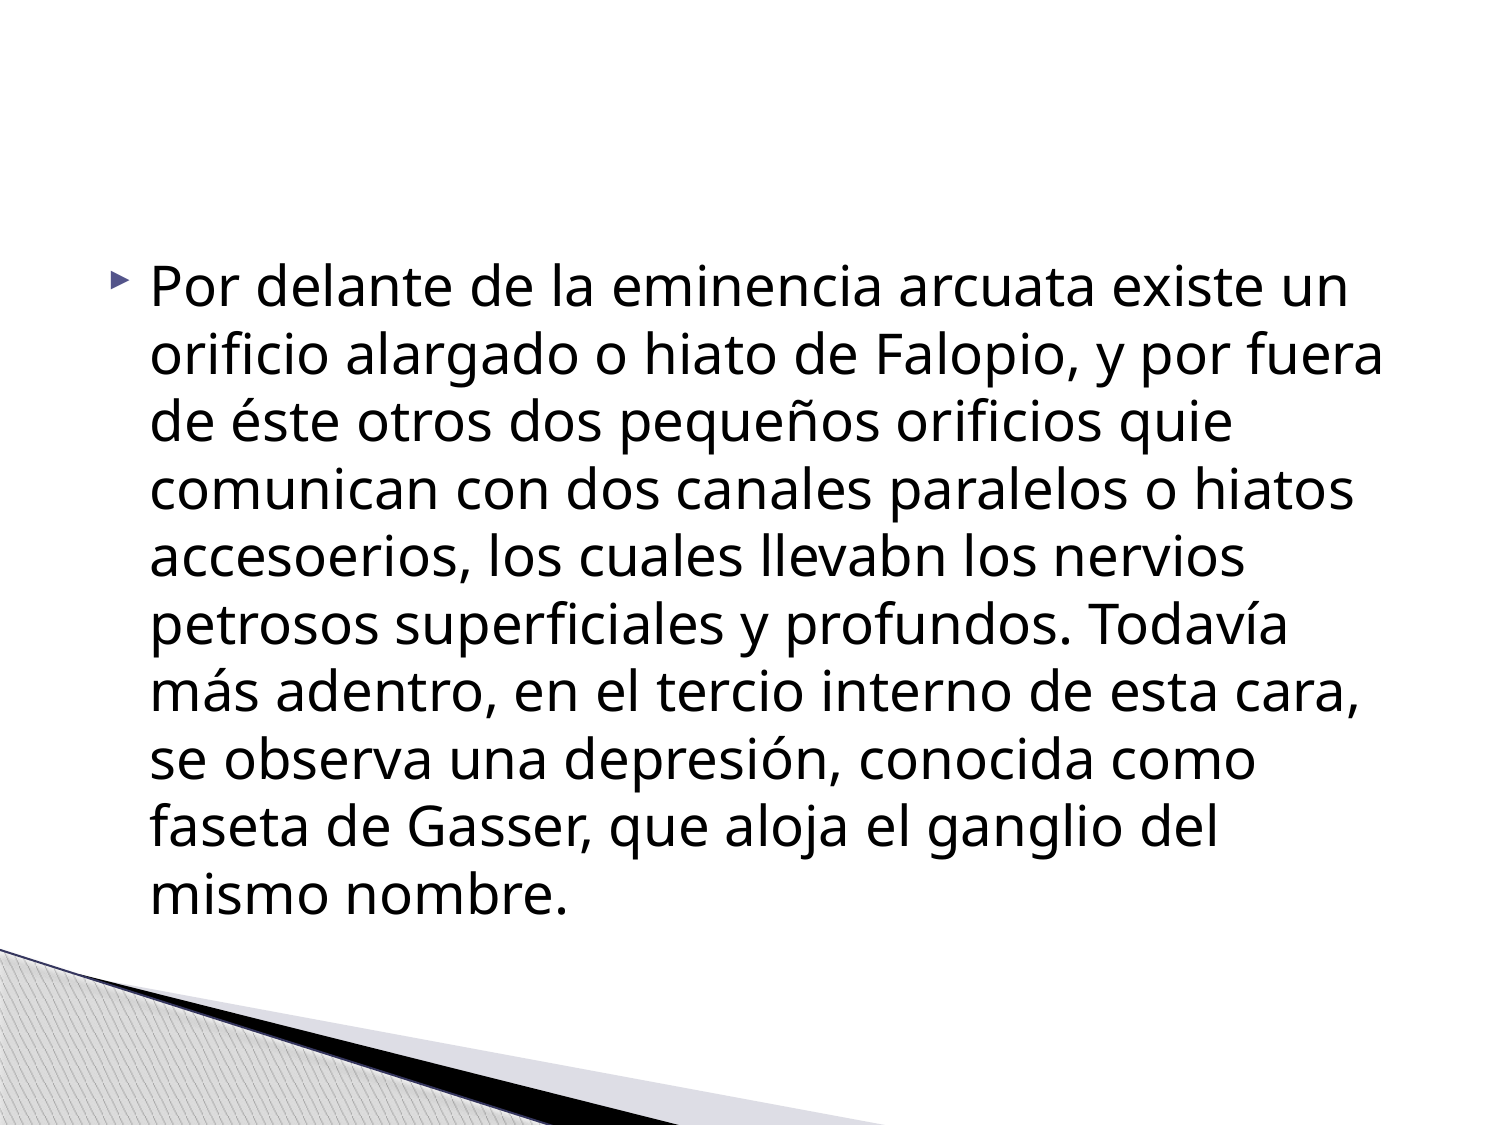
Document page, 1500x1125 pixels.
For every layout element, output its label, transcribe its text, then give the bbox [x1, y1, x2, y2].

list Por delante de la eminencia arcuata existe un orificio alargado o hiato de Falopio, y por fuera de éste otros dos pequeños orificios quie comunican con dos canales paralelos o hiatos accesoerios, los cuales llevabn los nervios petrosos superficiales y profundos. Todavía más adentro, en el tercio interno de esta cara, se observa una depresión, conocida como faseta de Gasser, que aloja el ganglio del mismo nombre. [75, 243, 1425, 986]
